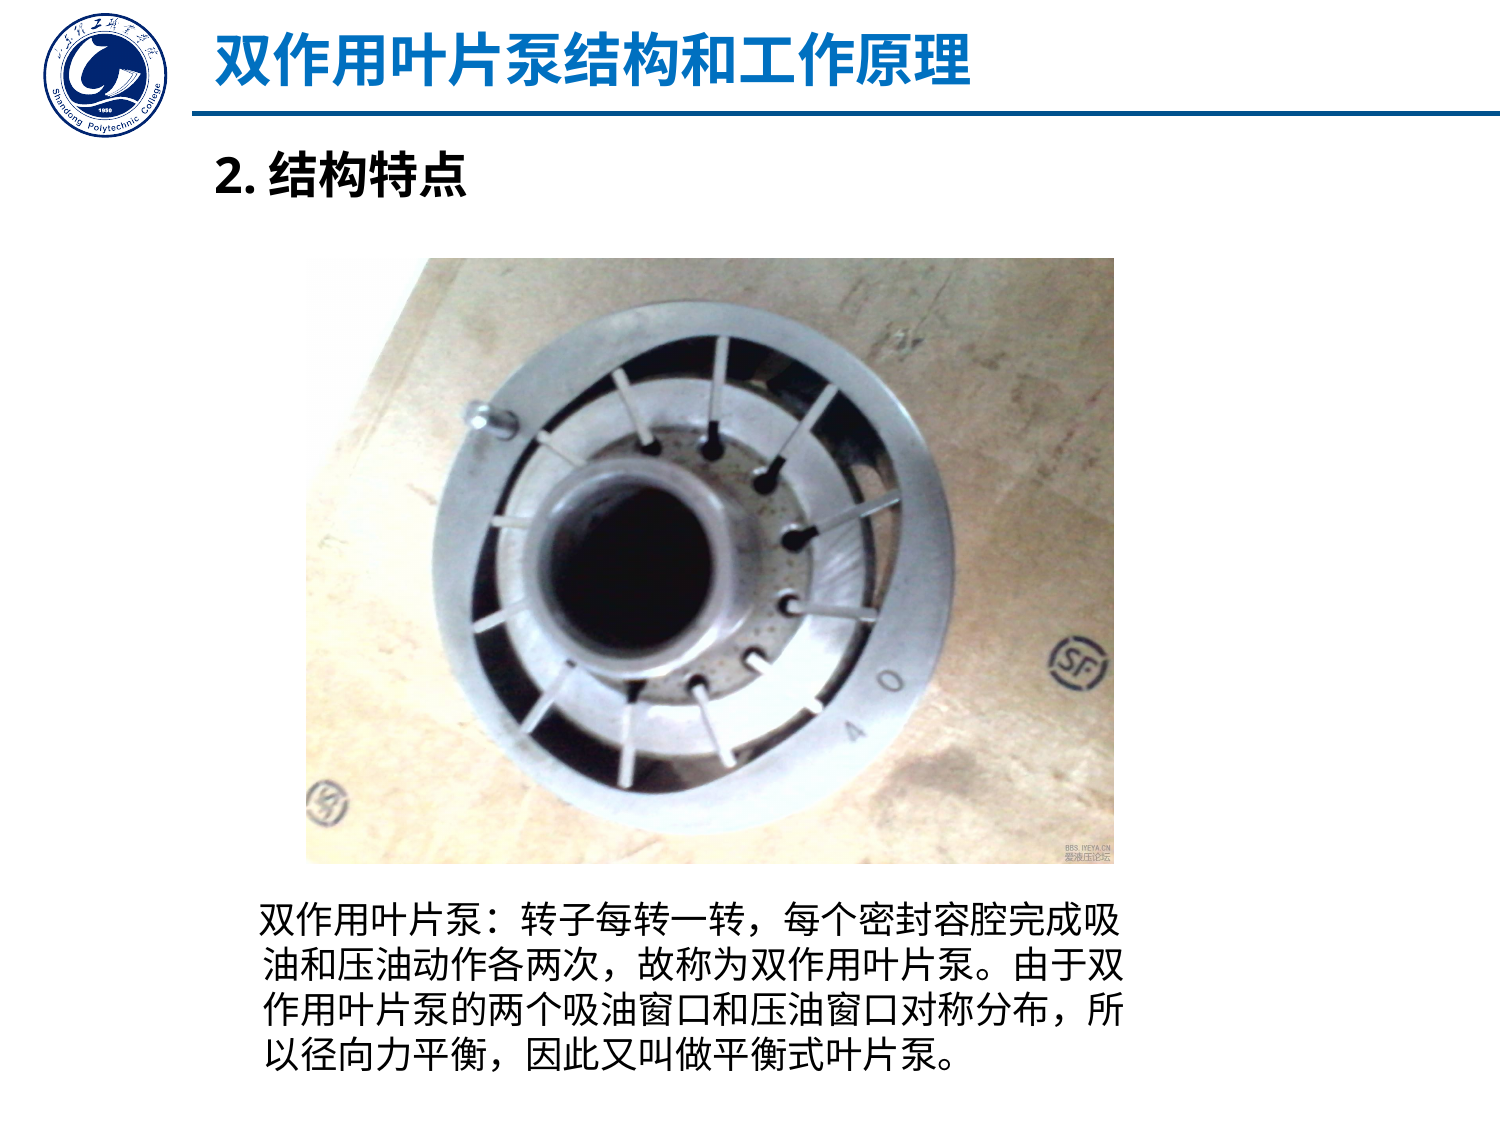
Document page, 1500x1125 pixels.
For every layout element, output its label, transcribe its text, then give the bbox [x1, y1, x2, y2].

text_box 双作用叶片泵：转子每转一转，每个密封容腔完成吸油和压油动作各两次，故称为双作用叶片泵。由于双作用叶片泵的两个吸油窗口和压油窗口对称分布，所以径向力平衡，因此又叫做平衡式叶片泵。 [191, 888, 1168, 1084]
picture [43, 7, 174, 138]
text_box 双作用叶片泵结构和工作原理 [199, 16, 1477, 102]
picture [306, 257, 1114, 865]
text_box 2.结构特点 [199, 136, 1299, 211]
